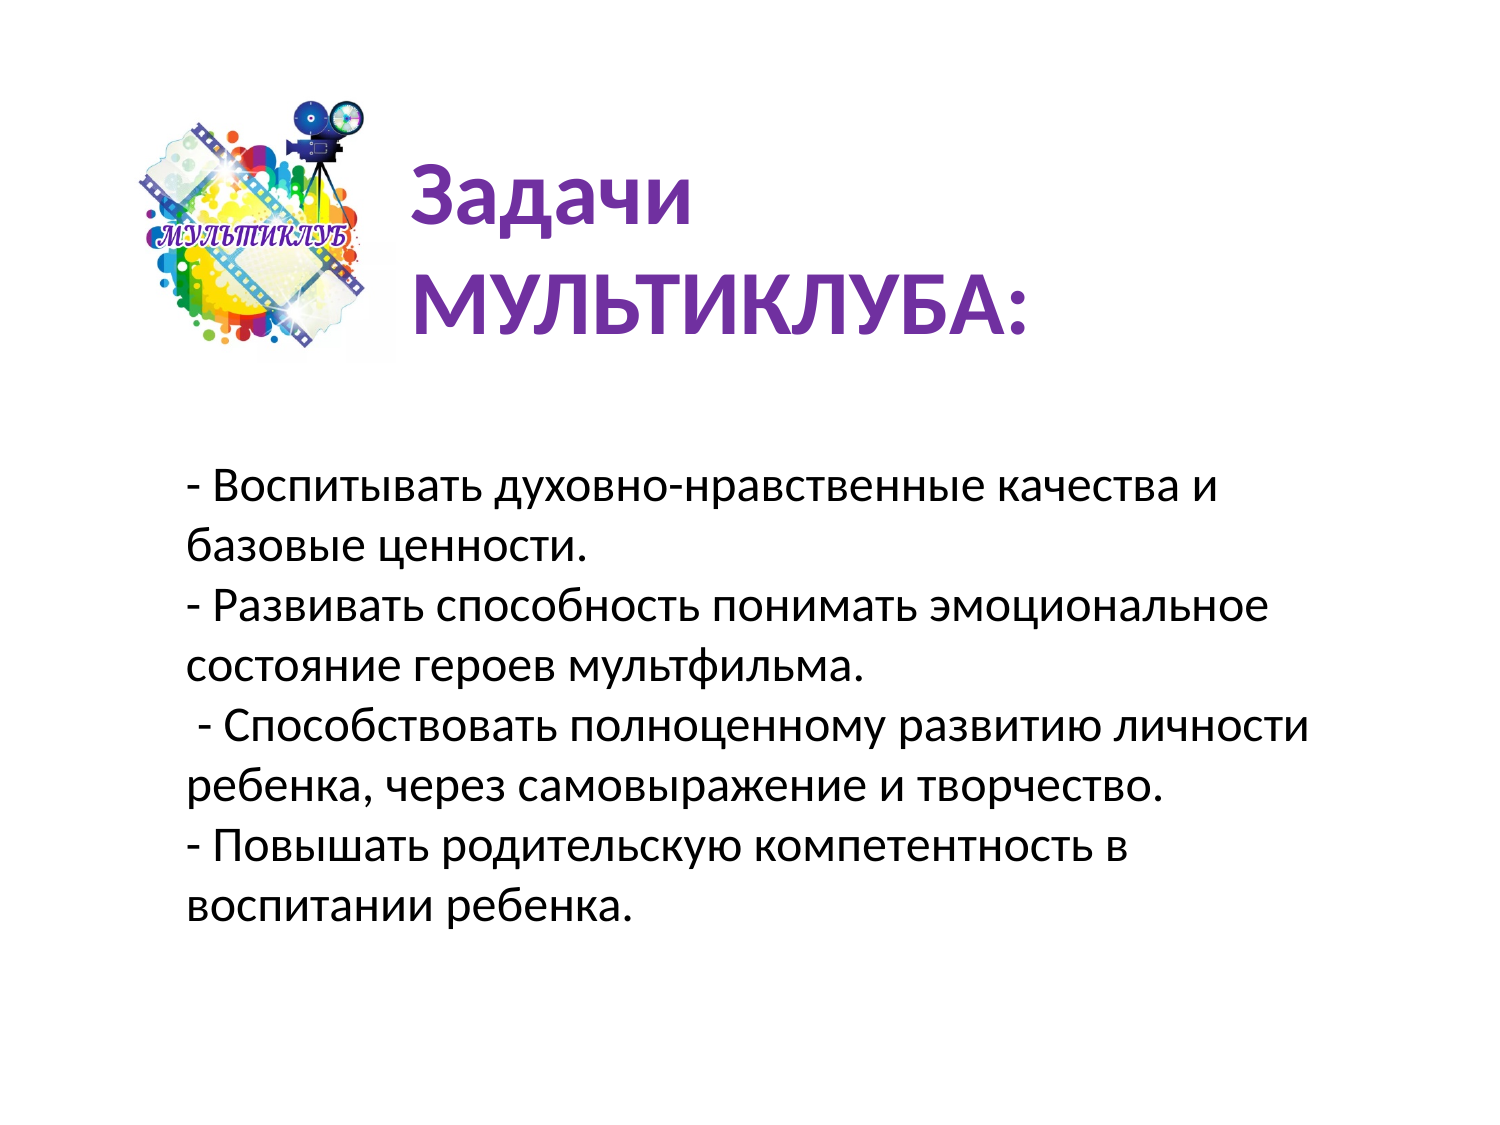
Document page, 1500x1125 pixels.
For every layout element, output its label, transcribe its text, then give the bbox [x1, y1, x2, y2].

picture [111, 78, 396, 363]
text_box - Воспитывать духовно-нравственные качества и базовые ценности. - Развивать способность понимать эмоциональное состояние героев мультфильма. - Способствовать полноценному развитию личности ребенка, через самовыражение и творчество. - Повышать родительскую компетентность в воспитании ребенка. [171, 444, 1341, 1000]
text_box Задачи МУЛЬТИКЛУБА: [400, 125, 1247, 361]
